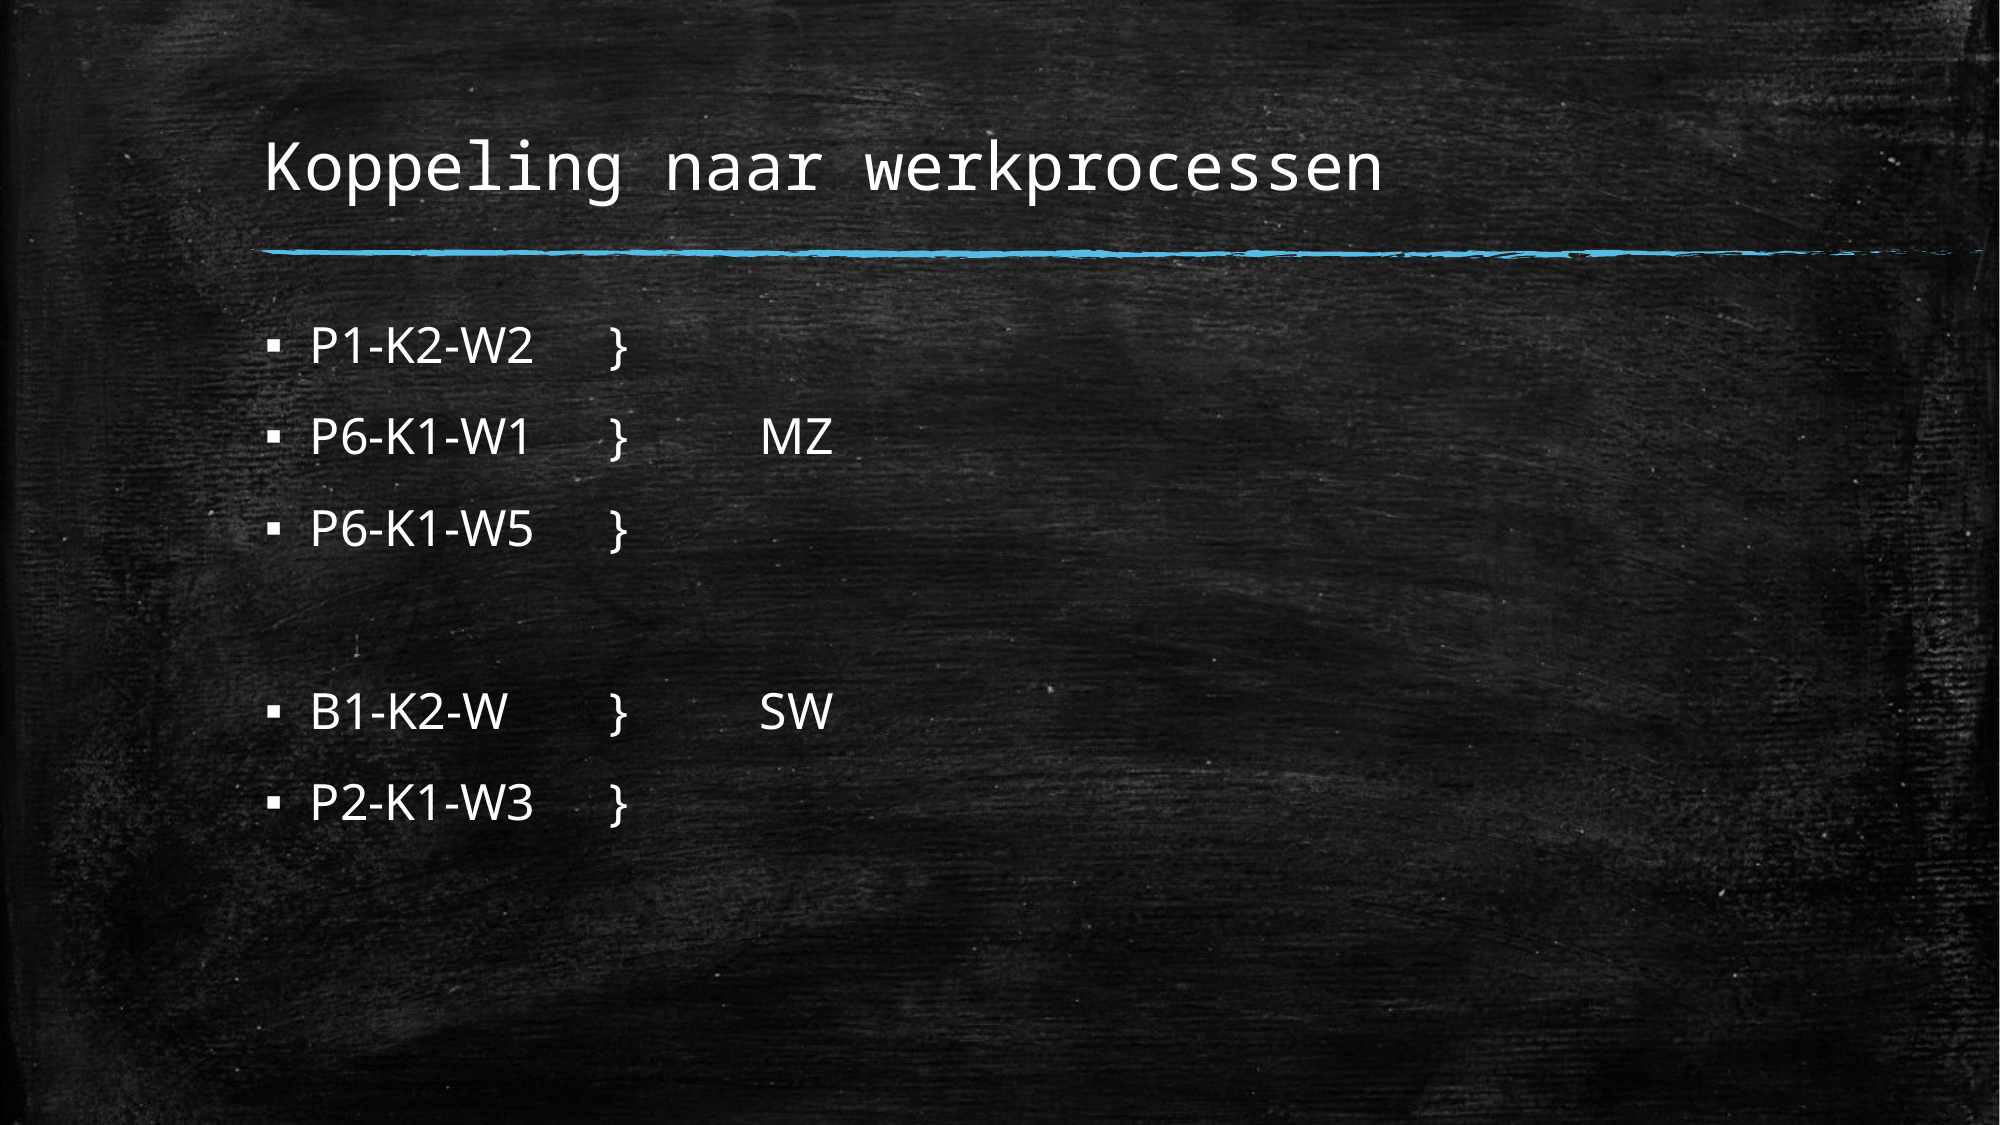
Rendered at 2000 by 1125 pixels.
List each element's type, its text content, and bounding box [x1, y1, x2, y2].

list P1-K2-W2 } P6-K1-W1 } MZ P6-K1-W5 } B1-K2-W } SW P2-K1-W3 } [249, 312, 1750, 1013]
title Koppeling naar werkprocessen [249, 45, 1750, 213]
